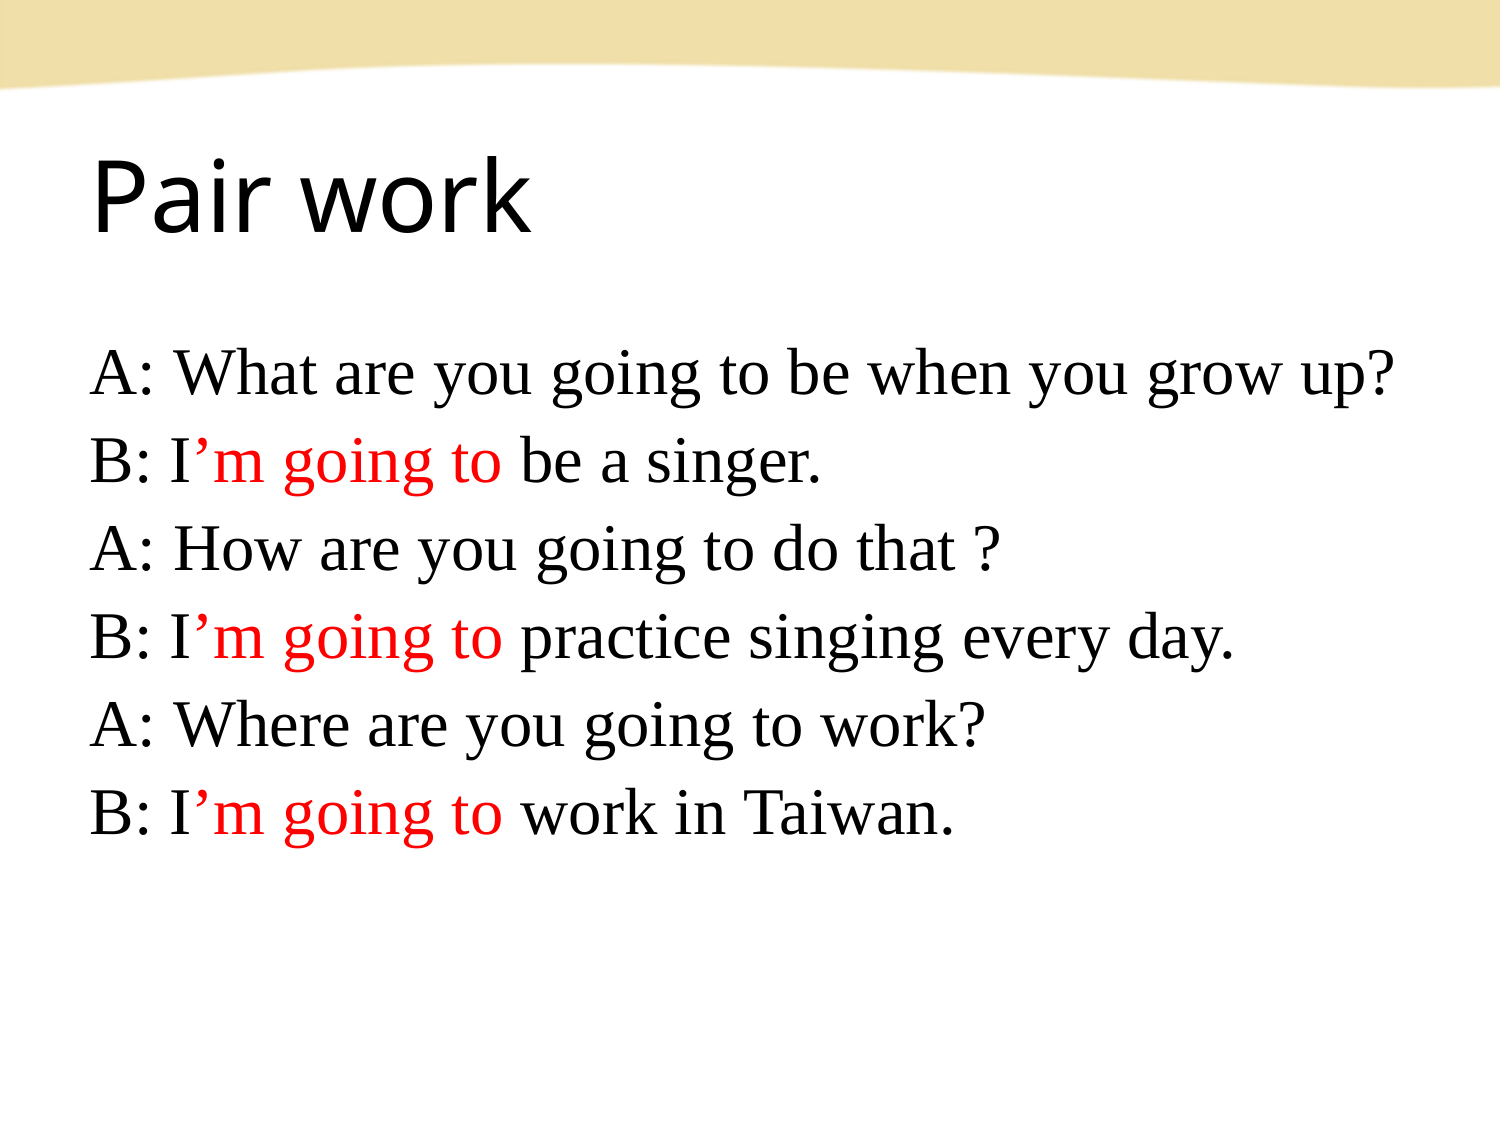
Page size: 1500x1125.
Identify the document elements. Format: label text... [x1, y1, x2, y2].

text_box A: What are you going to be when you grow up? B: I’m going to be a singer. A: How are you going to do that ? B: I’m going to practice singing every day. A: Where are you going to work? B: I’m going to work in Taiwan. [74, 312, 1500, 943]
picture [0, 0, 1500, 1125]
text_box Pair work [74, 124, 613, 380]
